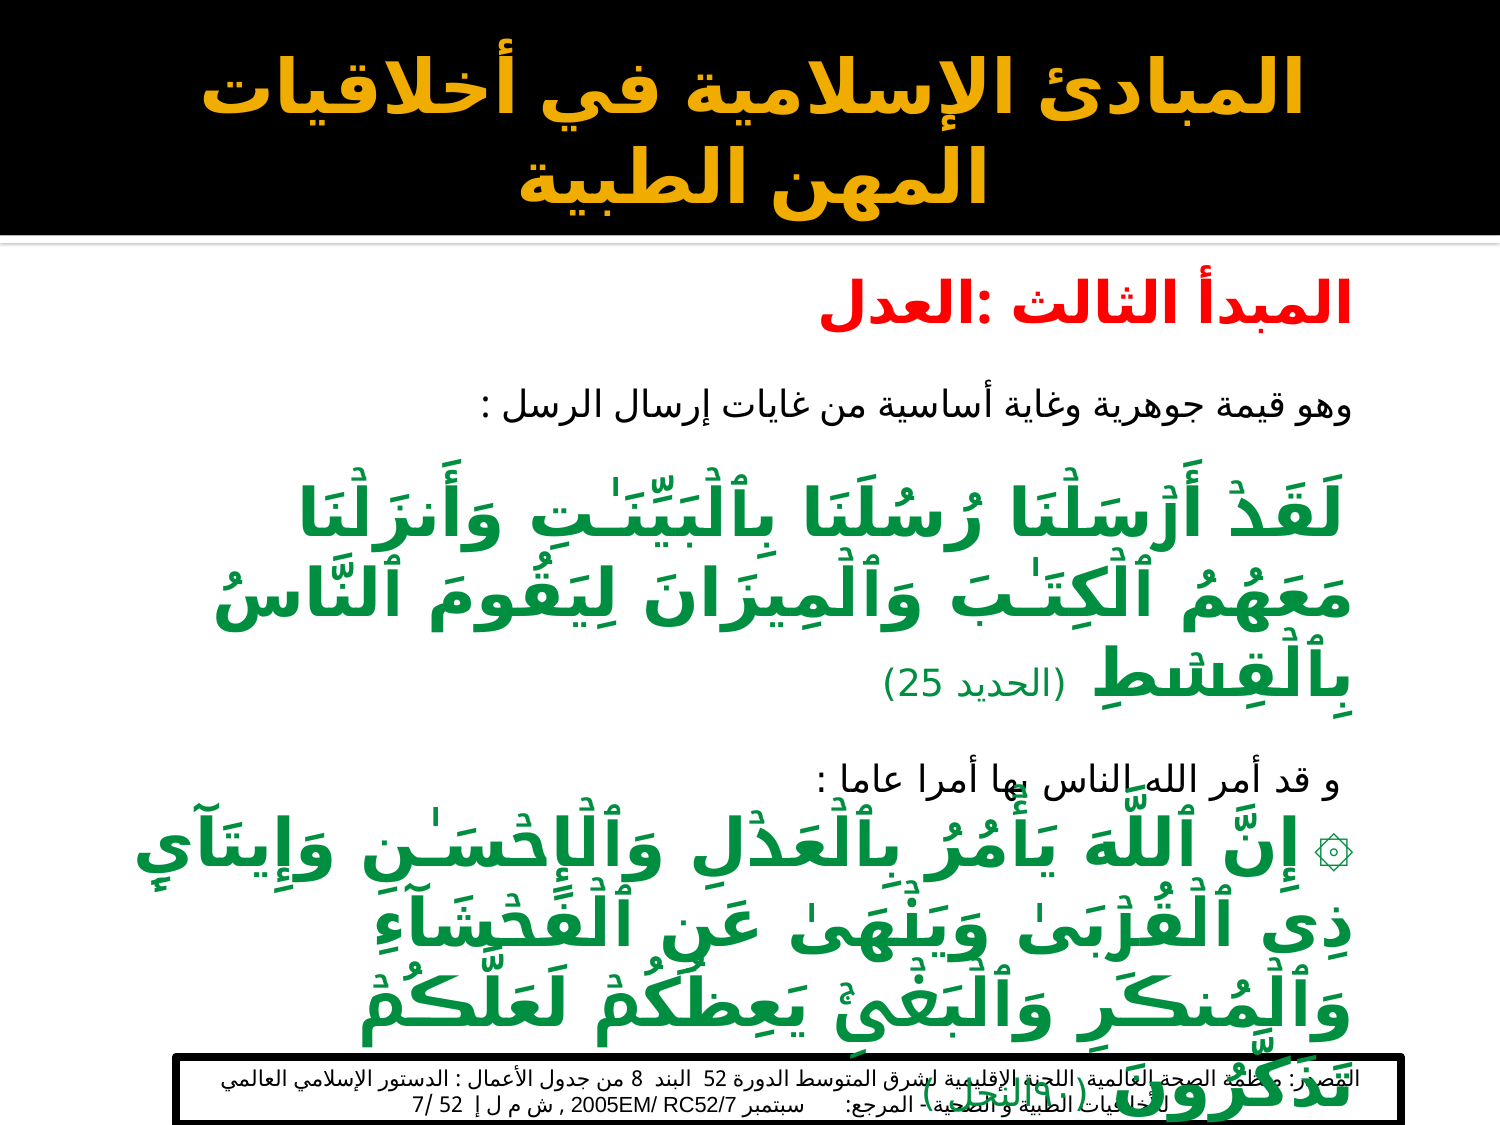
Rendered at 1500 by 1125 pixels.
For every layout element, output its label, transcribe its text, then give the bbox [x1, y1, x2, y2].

title المبادئ الإسلامية في أخلاقيات المهن الطبية [75, 25, 1425, 231]
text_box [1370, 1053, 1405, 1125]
text_box المبدأ الثالث :العدل وهو قيمة جوهرية وغاية أساسية من غايات إرسال الرسل : لَقَدۡ أَرۡسَلۡنَا رُسُلَنَا بِٱلۡبَيِّنَـٰتِ وَأَنزَلۡنَا مَعَهُمُ ٱلۡكِتَـٰبَ وَٱلۡمِيزَانَ لِيَقُومَ ٱلنَّاسُ بِٱلۡقِسۡطِ (الحديد 25) و قد أمر الله الناس بها أمرا عاما : ۞ إِنَّ ٱللَّهَ يَأۡمُرُ بِٱلۡعَدۡلِ وَٱلۡإِحۡسَـٰنِ وَإِيتَآىِٕ ذِى ٱلۡقُرۡبَىٰ وَيَنۡهَىٰ عَنِ ٱلۡفَحۡشَآءِ وَٱلۡمُنڪَرِ وَٱلۡبَغۡىِ‌ۚ يَعِظُكُمۡ لَعَلَّڪُمۡ تَذَكَّرُونَ (﻿٩٠النحل ﻿) يَـٰٓأَيُّہَا ٱلَّذِينَ ءَامَنُواْ كُونُواْ قَوَّٲمِينَ لِلَّهِ شُہَدَآءَ بِٱلۡقِسۡطِ‌ۖ وَلَا يَجۡرِمَنَّڪُمۡ شَنَـَٔانُ قَوۡمٍ عَلَىٰٓ أَلَّا تَعۡدِلُواْ‌ۚ ٱعۡدِلُواْ هُوَ أَقۡرَبُ لِلتَّقۡوَىٰ‌ۖ وَٱتَّقُواْ ٱللَّهَ‌ۚ إِنَّ ٱللَّهَ خَبِيرُۢ بِمَا تَعۡمَلُونَ ( المائدة ٨﻿) [117, 257, 1370, 1125]
